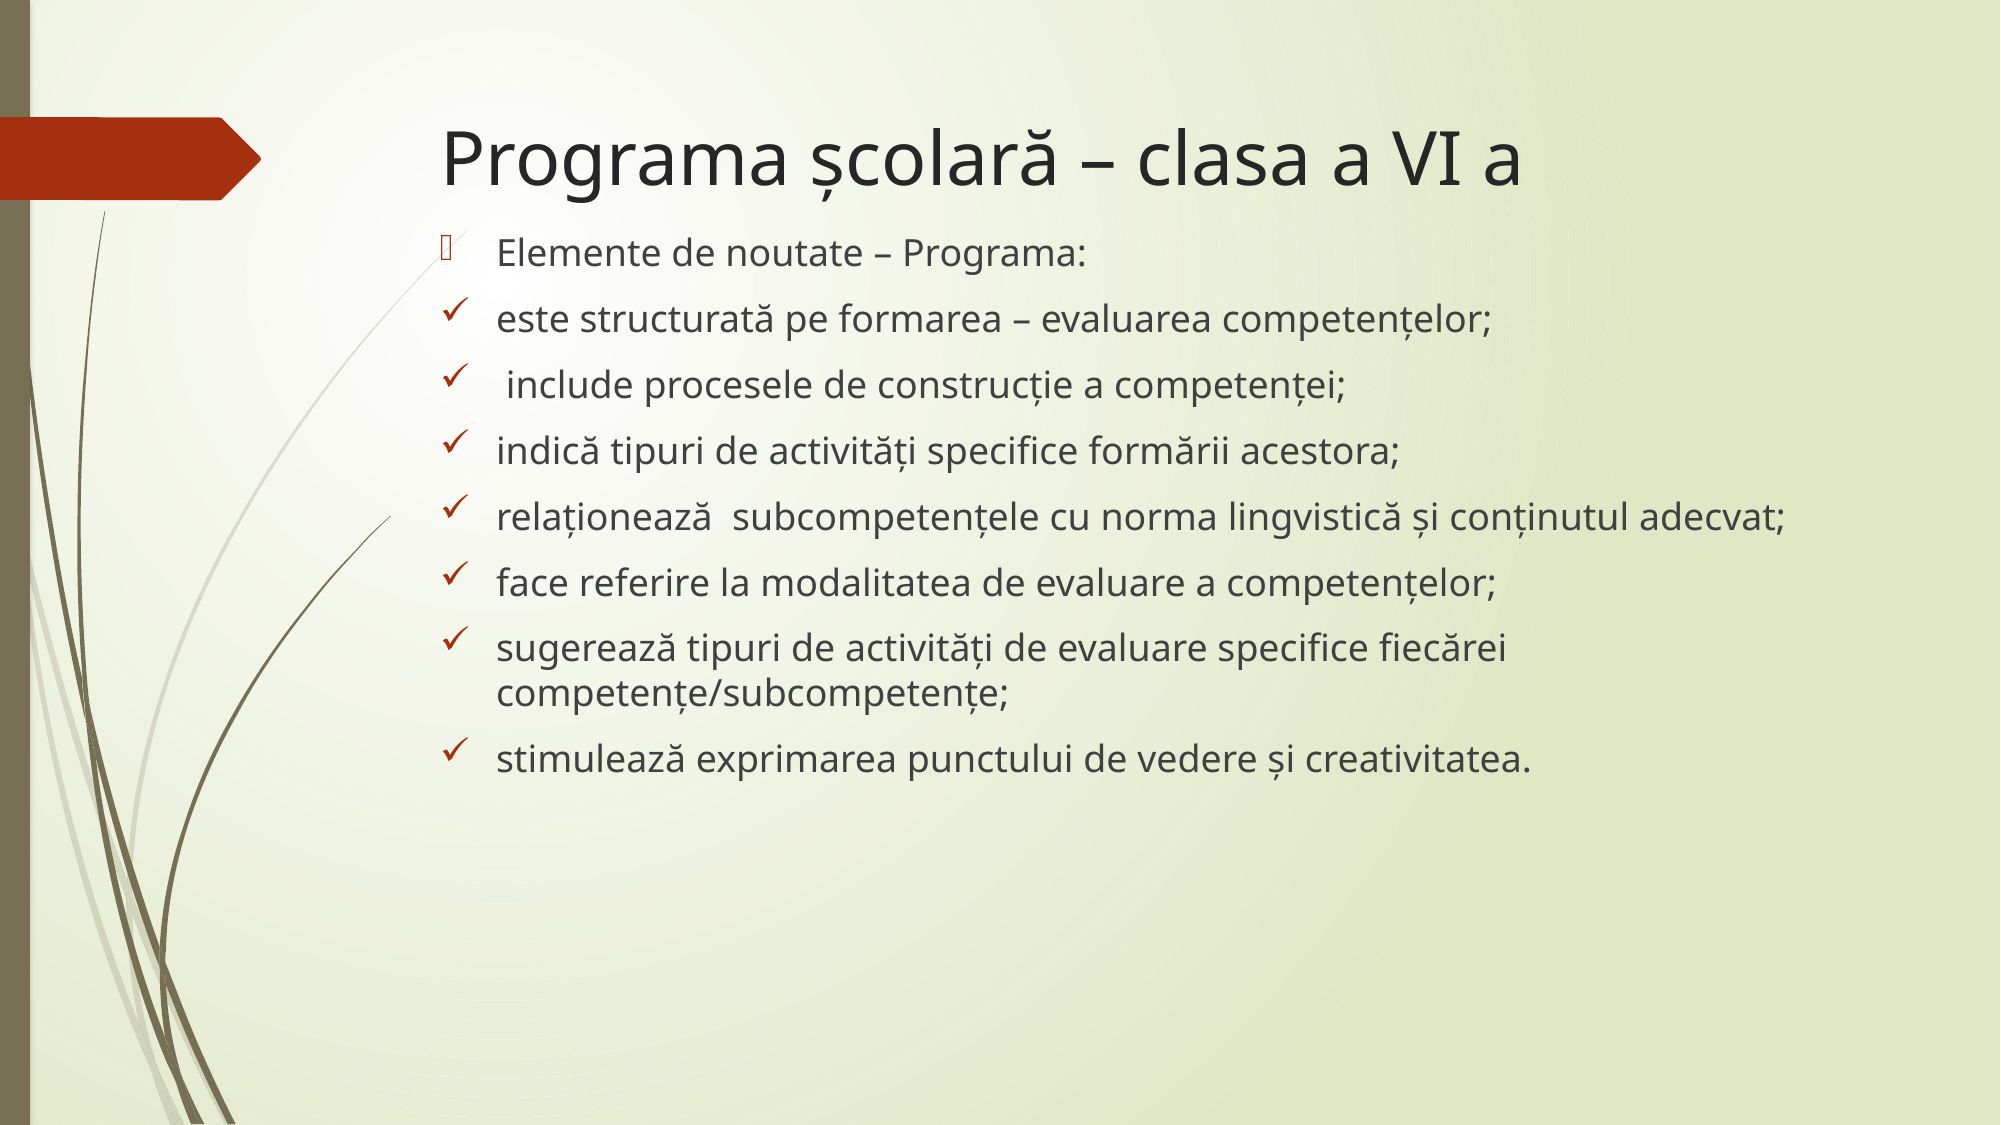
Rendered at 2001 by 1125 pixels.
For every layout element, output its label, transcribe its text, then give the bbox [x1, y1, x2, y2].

list Elemente de noutate – Programa: este structurată pe formarea – evaluarea competențelor; include procesele de construcție a competenței; indică tipuri de activități specifice formării acestora; relaționează subcompetențele cu norma lingvistică și conținutul adecvat; face referire la modalitatea de evaluare a competențelor; sugerează tipuri de activități de evaluare specifice fiecărei competențe/subcompetențe; stimulează exprimarea punctului de vedere și creativitatea. [424, 221, 1888, 970]
title Programa școlară – clasa a VI a [425, 102, 1888, 221]
